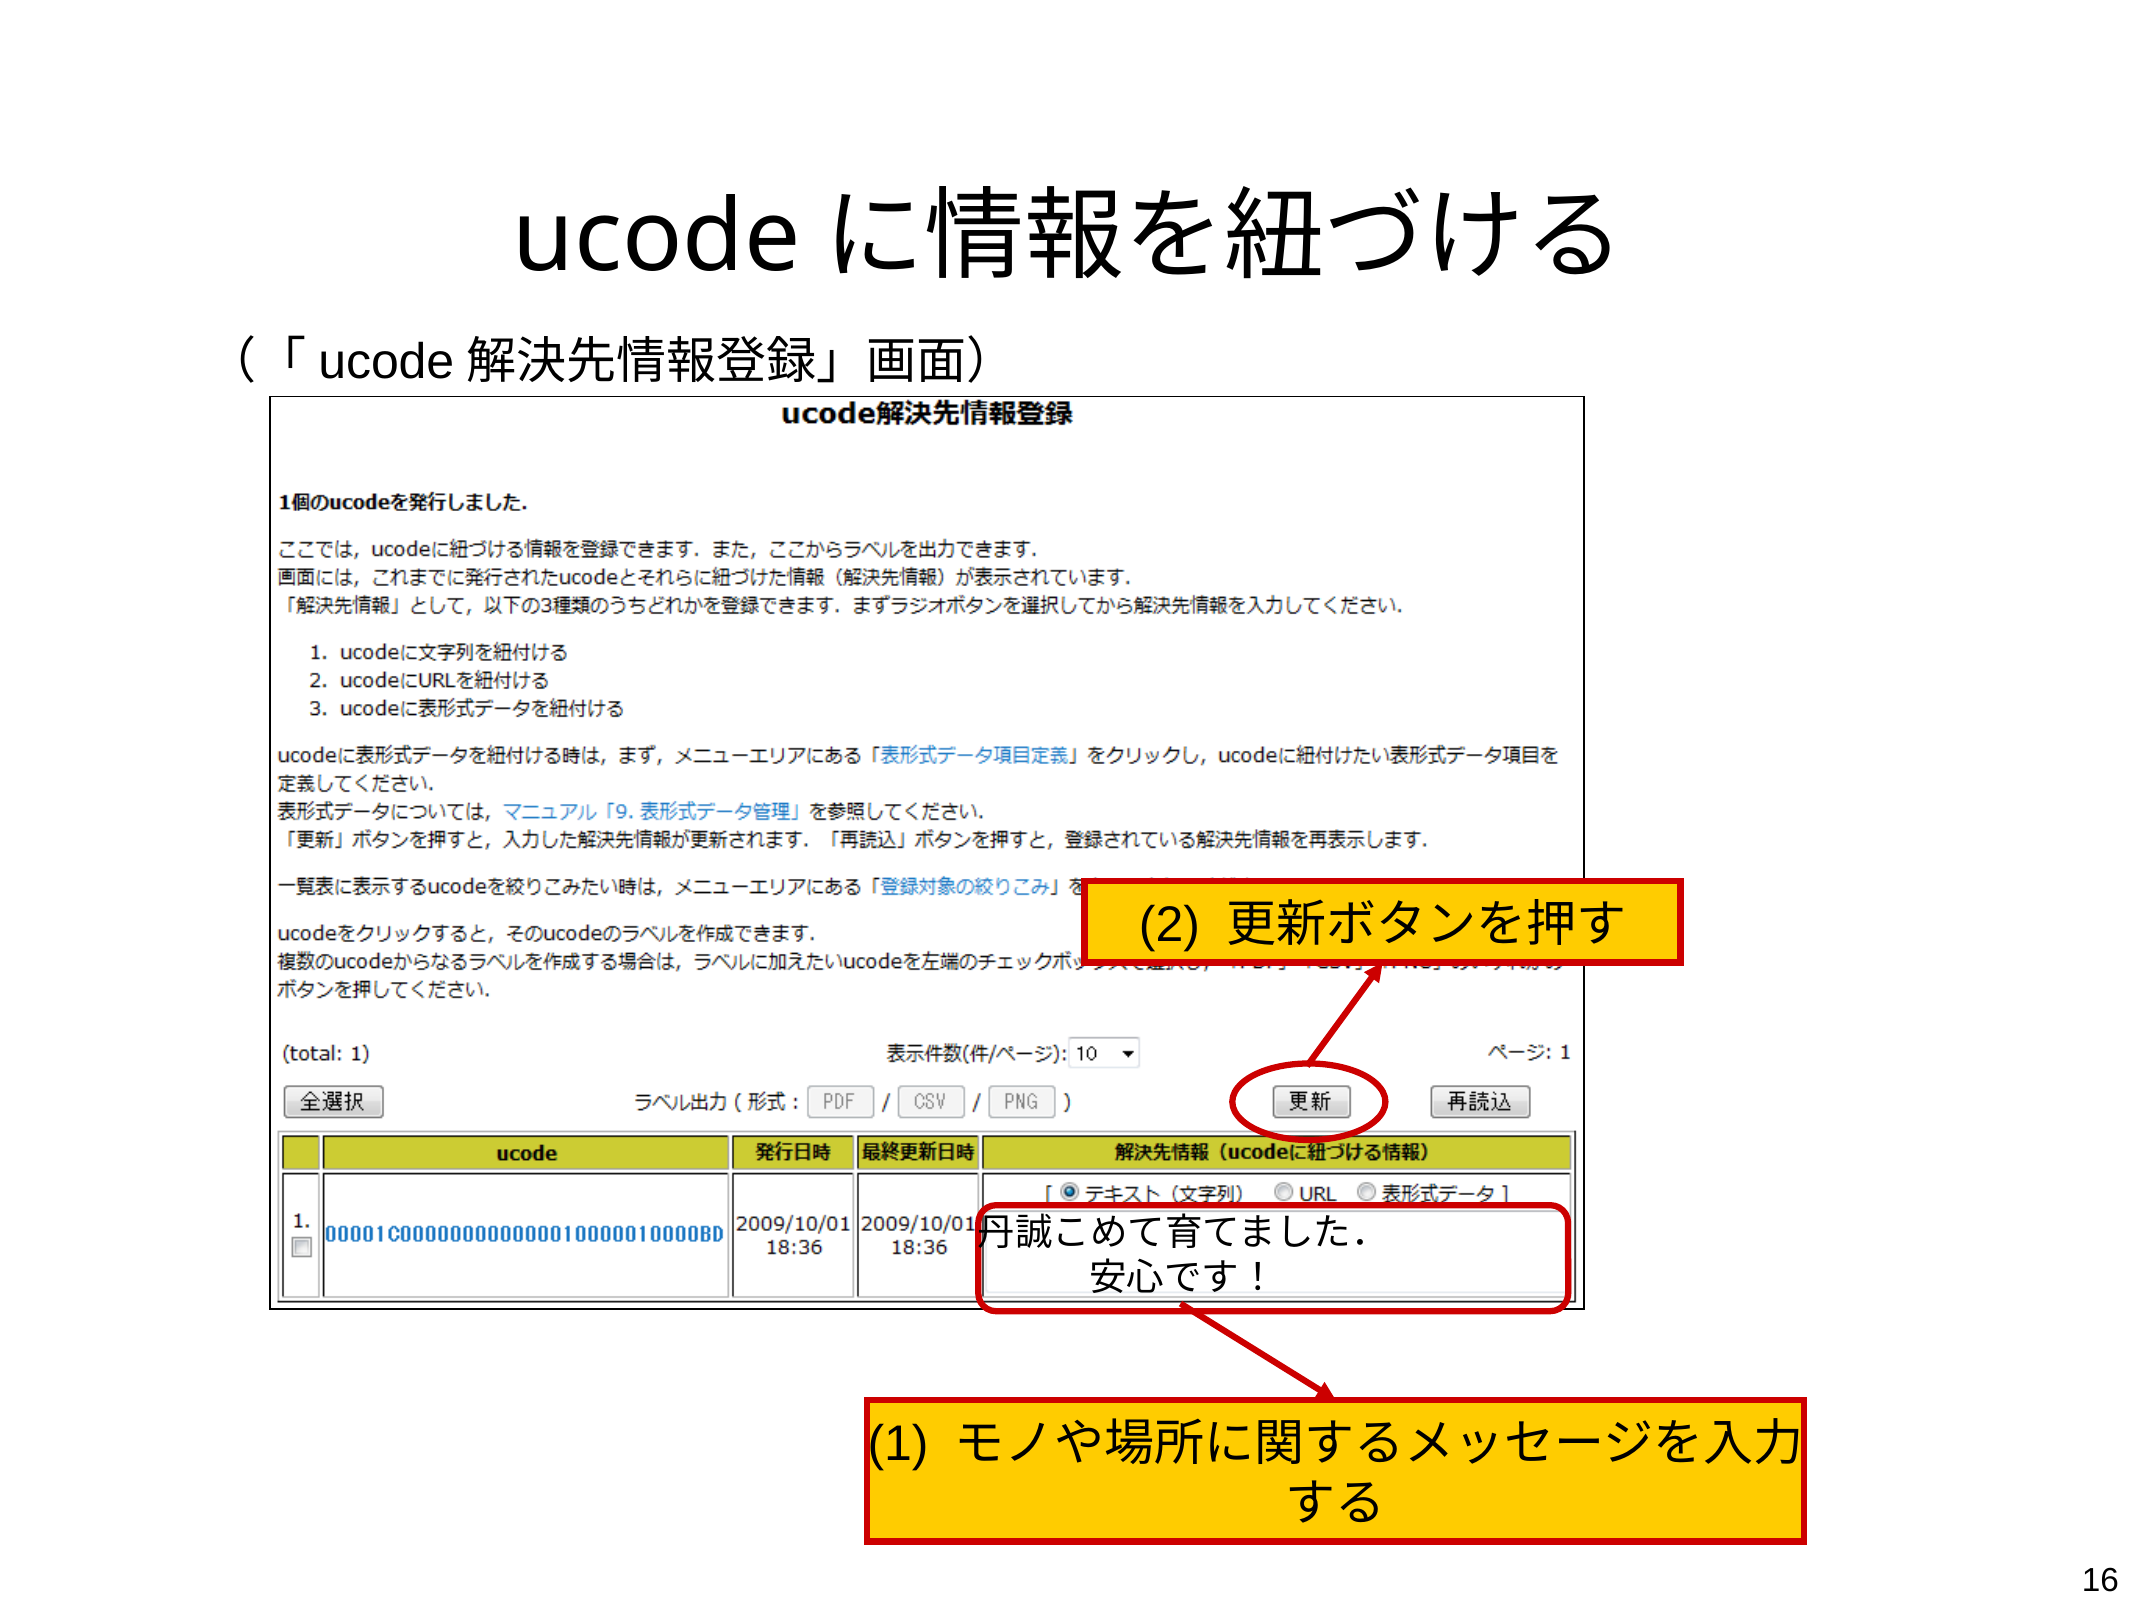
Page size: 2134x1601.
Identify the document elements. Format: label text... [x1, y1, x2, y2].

text_box （「ucode解決先情報登録」画面） [191, 320, 1032, 396]
title ucodeに情報を紐づける [62, 107, 2075, 355]
text_box (1) モノや場所に関するメッセージを入力する [866, 1399, 1805, 1542]
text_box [1308, 971, 1383, 1061]
text_box (2) 更新ボタンを押す [1587, 880, 1681, 963]
slide_number 16 [1635, 1549, 2134, 1601]
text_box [1182, 1305, 1336, 1400]
picture [270, 397, 1584, 1309]
